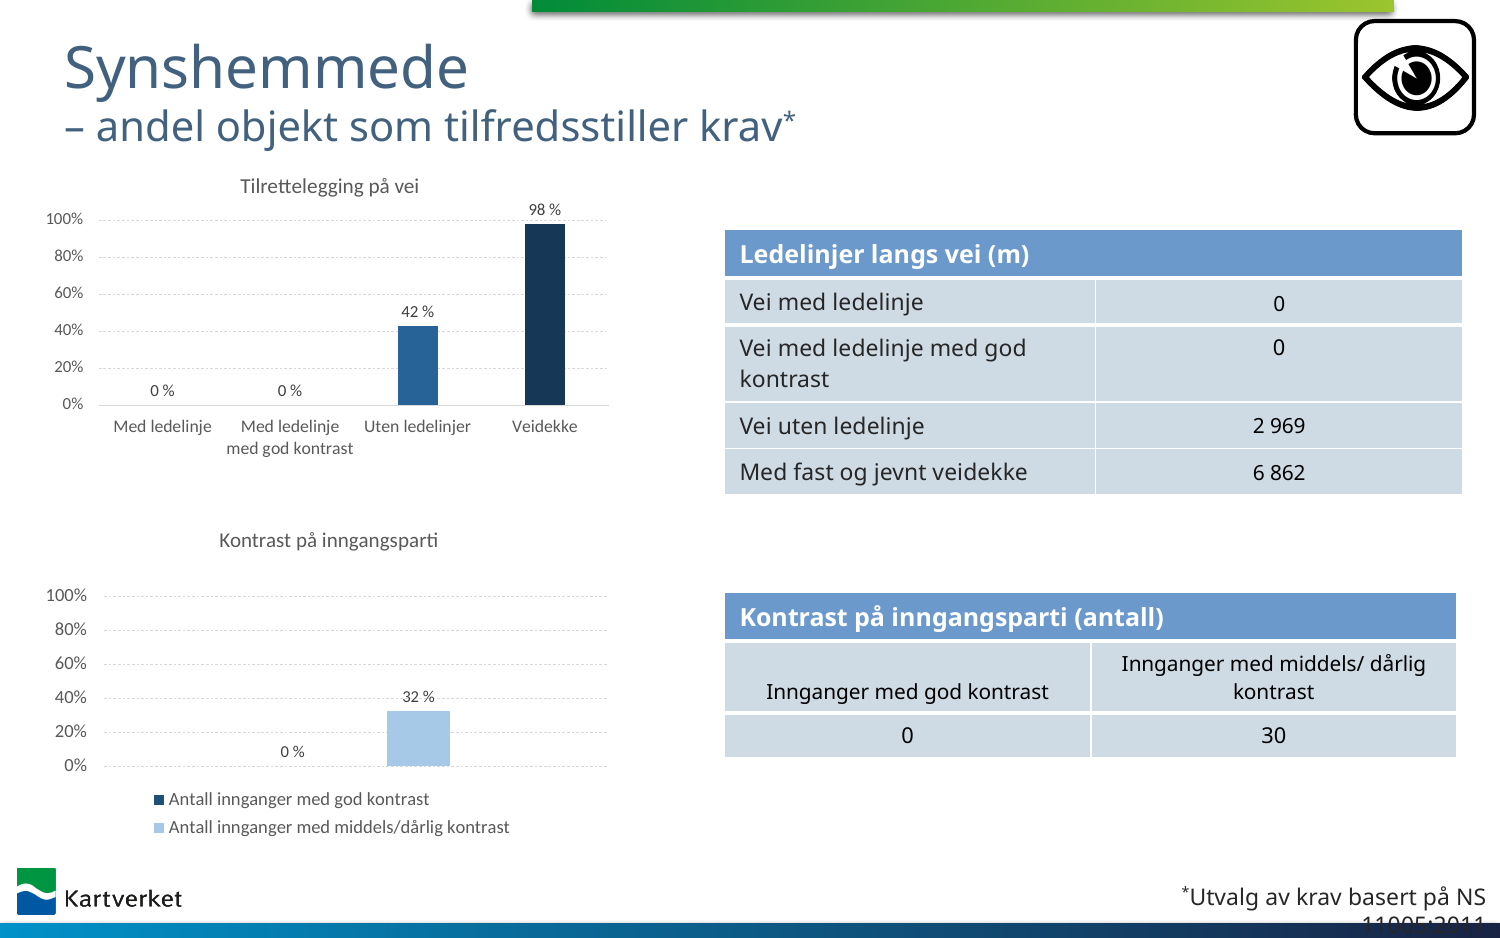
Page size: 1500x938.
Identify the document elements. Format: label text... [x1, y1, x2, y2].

picture [41, 166, 619, 492]
table_cell Innganger med god kontrast [725, 643, 1090, 711]
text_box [1355, 20, 1475, 134]
picture [41, 520, 617, 846]
table_header Ledelinjer langs vei (m) [725, 230, 1462, 276]
table_header Kontrast på inngangsparti (antall) [725, 593, 1456, 639]
text_box *Utvalg av krav basert på NS 11005:2011 [1068, 873, 1500, 938]
table_cell Vei med ledelinje [725, 280, 1095, 323]
table_cell Innganger med middels/ dårlig kontrast [1092, 643, 1456, 711]
table_cell 0 [1096, 327, 1462, 401]
table_cell 30 [1092, 715, 1456, 757]
table_cell 0 [725, 715, 1090, 757]
table_cell 6 862 [1096, 449, 1462, 494]
table_cell 0 [1096, 280, 1462, 323]
table_cell Vei med ledelinje med god kontrast [725, 327, 1095, 401]
table_cell Med fast og jevnt veidekke [725, 449, 1095, 494]
text_box Synshemmede – andel objekt som tilfredsstiller krav* [49, 24, 1431, 158]
table_cell 2 969 [1096, 403, 1462, 448]
table_cell Vei uten ledelinje [725, 403, 1095, 448]
